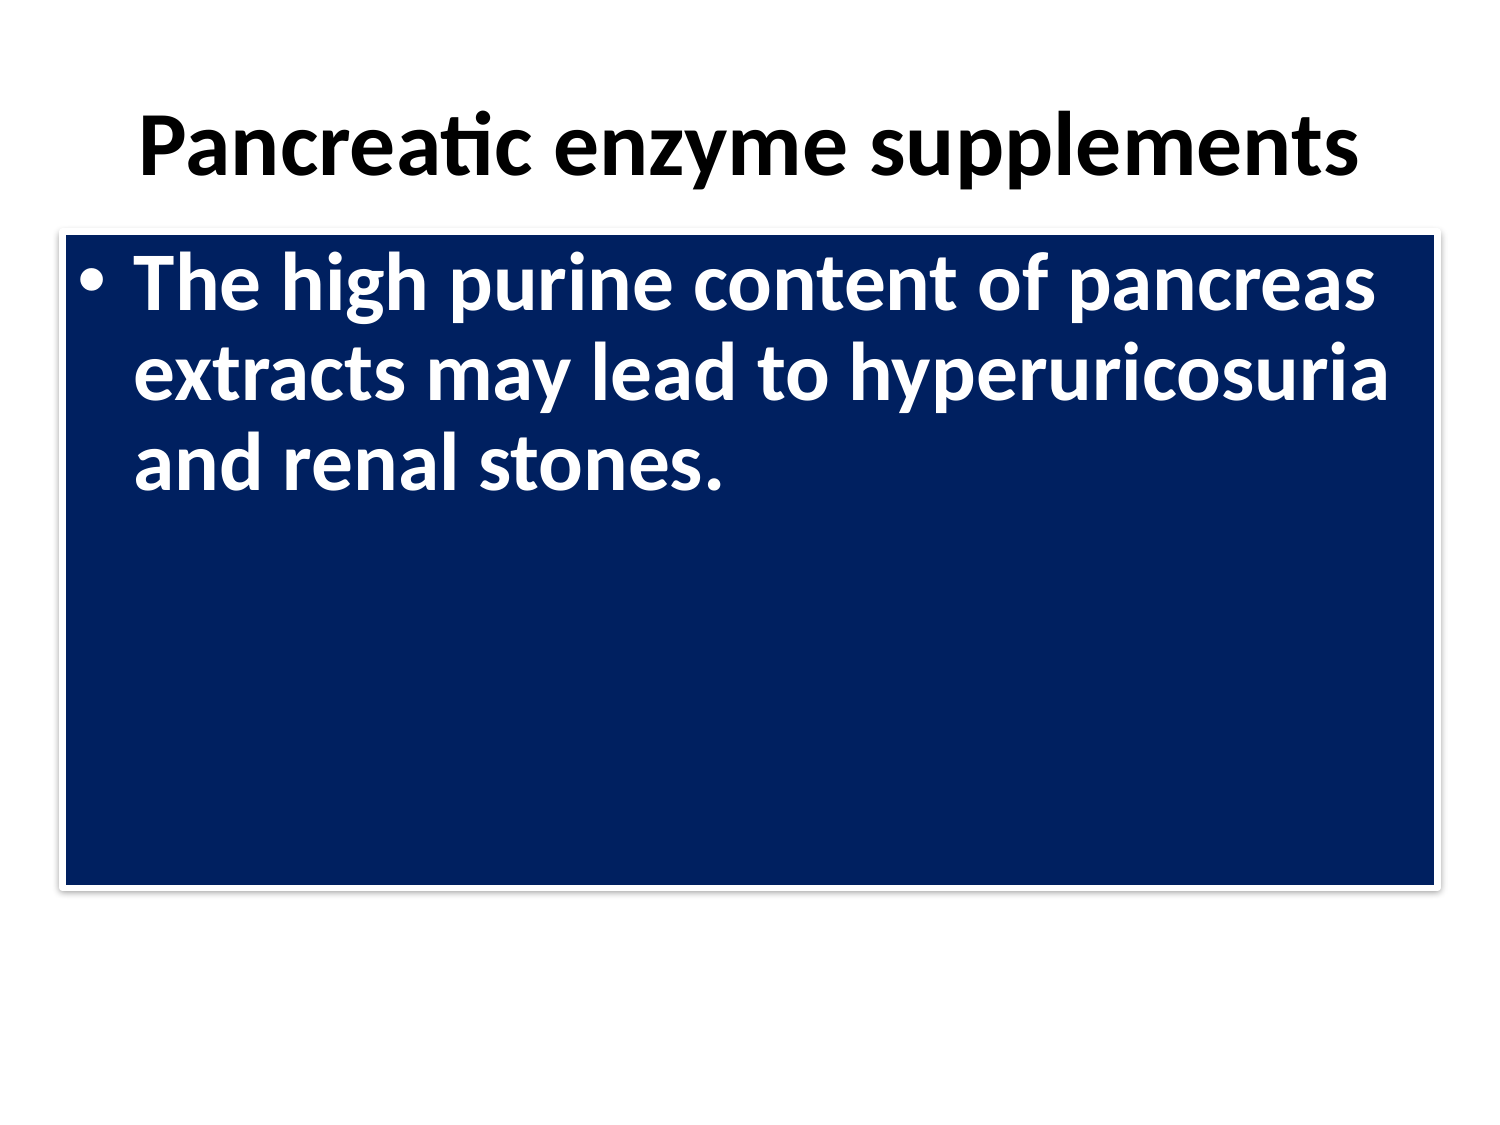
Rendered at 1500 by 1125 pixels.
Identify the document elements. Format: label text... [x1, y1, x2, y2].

list The high purine content of pancreas extracts may lead to hyperuricosuria and renal stones. [59, 228, 1441, 891]
title Pancreatic enzyme supplements [75, 45, 1425, 227]
